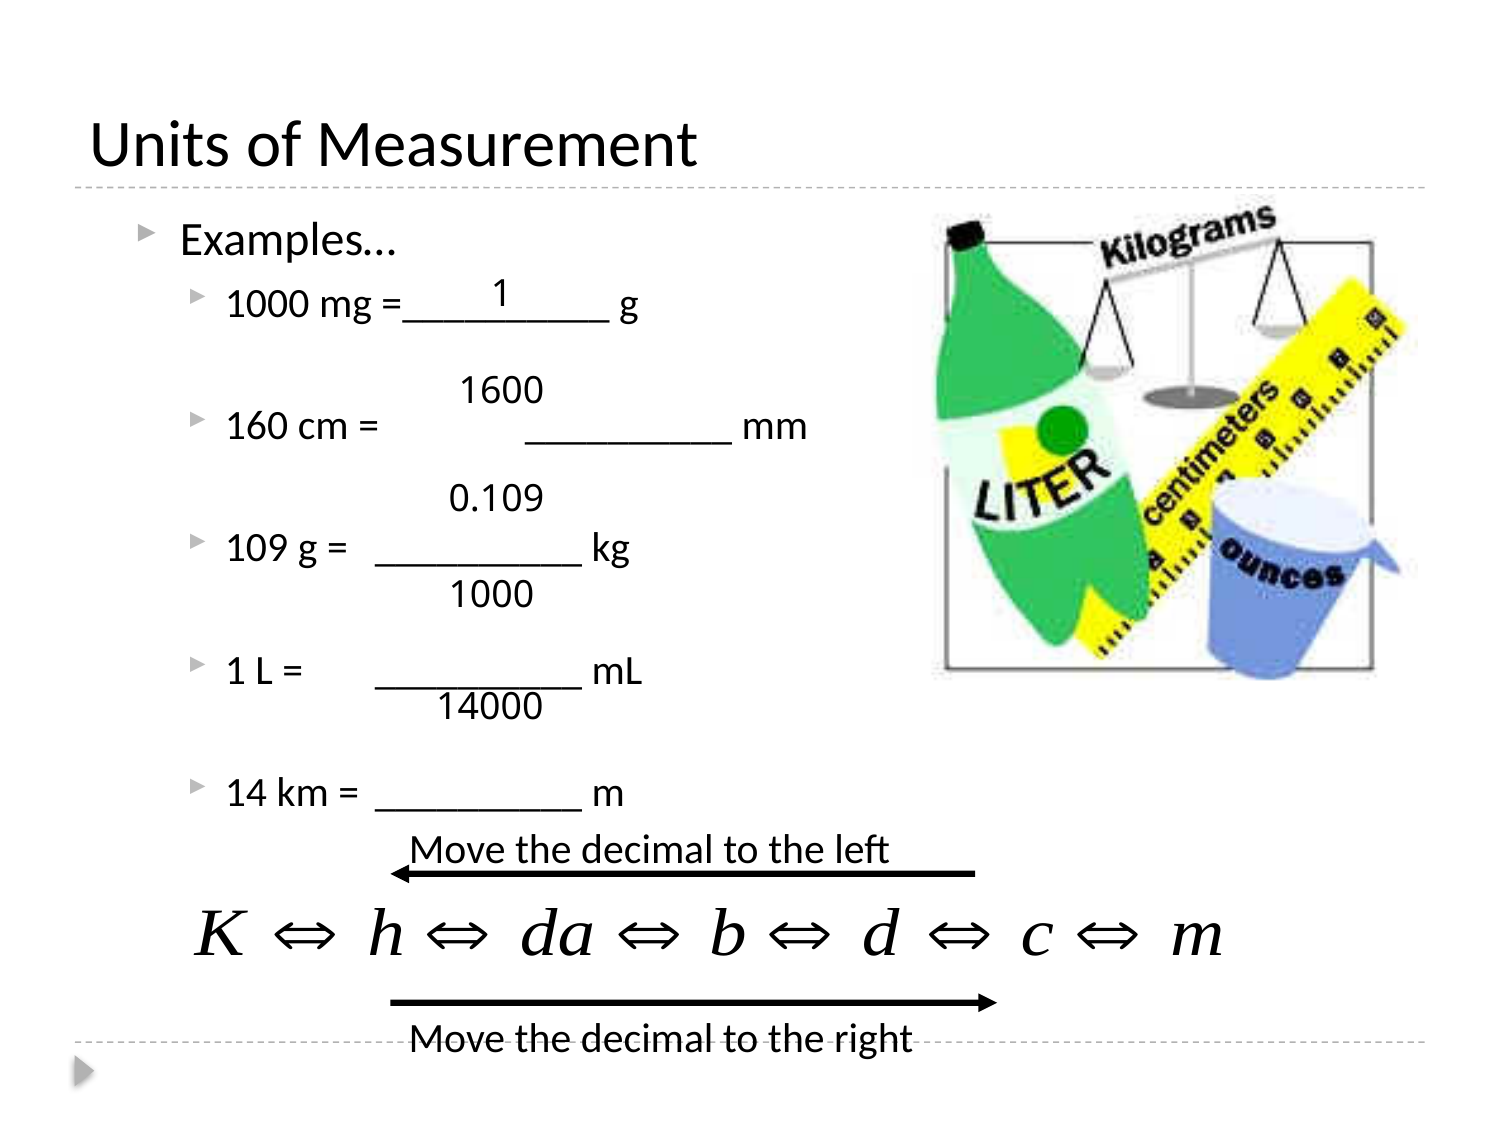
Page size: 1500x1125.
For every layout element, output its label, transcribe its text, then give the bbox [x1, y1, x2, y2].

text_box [180, 813, 1241, 1070]
picture [912, 194, 1418, 706]
text_box 1600 [443, 358, 560, 418]
text_box 1 [475, 261, 528, 322]
text_box 0.109 [433, 466, 560, 527]
text_box 14000 [421, 674, 559, 735]
title Units of Measurement [75, 24, 1425, 188]
text_box 1000 [433, 562, 550, 623]
list Examples… 1000 mg =__________ g 160 cm = __________ mm 109 g = __________ kg 1 L = __________ mL 14 km = __________ m [75, 200, 1425, 1010]
